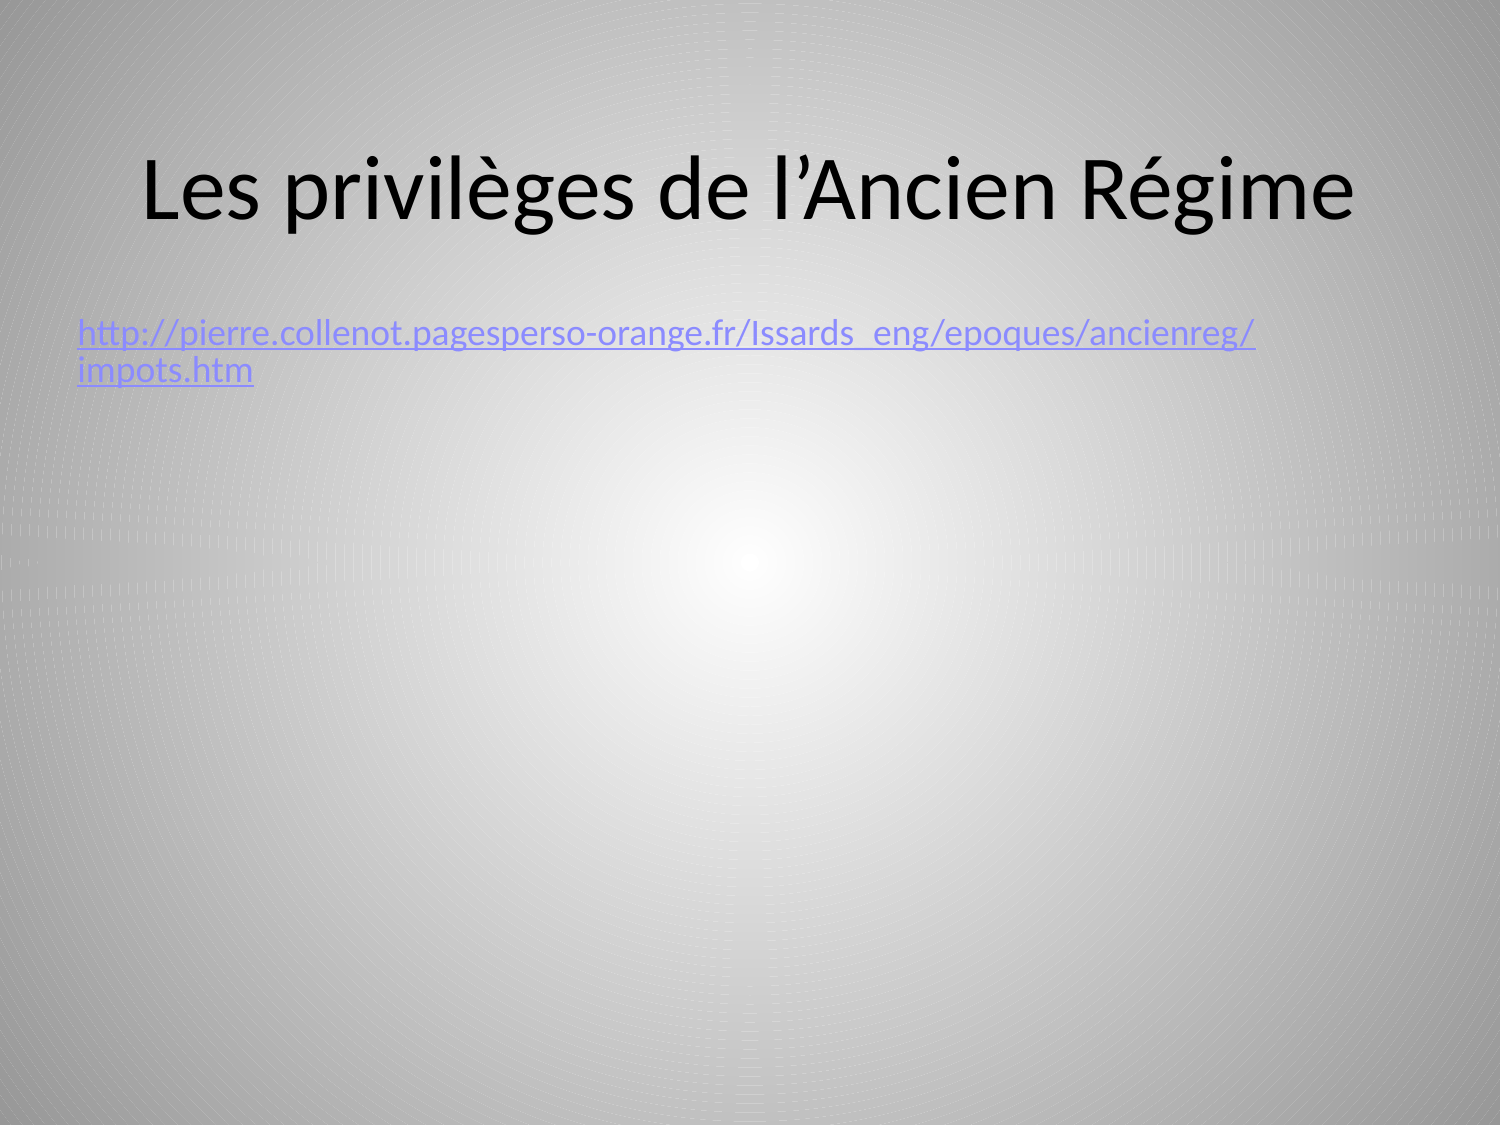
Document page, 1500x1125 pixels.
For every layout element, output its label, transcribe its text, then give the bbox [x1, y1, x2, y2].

subtitle http://pierre.collenot.pagesperso-orange.fr/Issards_eng/epoques/ancienreg/impots.htm [62, 299, 1275, 925]
title Les privilèges de l’Ancien Régime [112, 62, 1388, 304]
